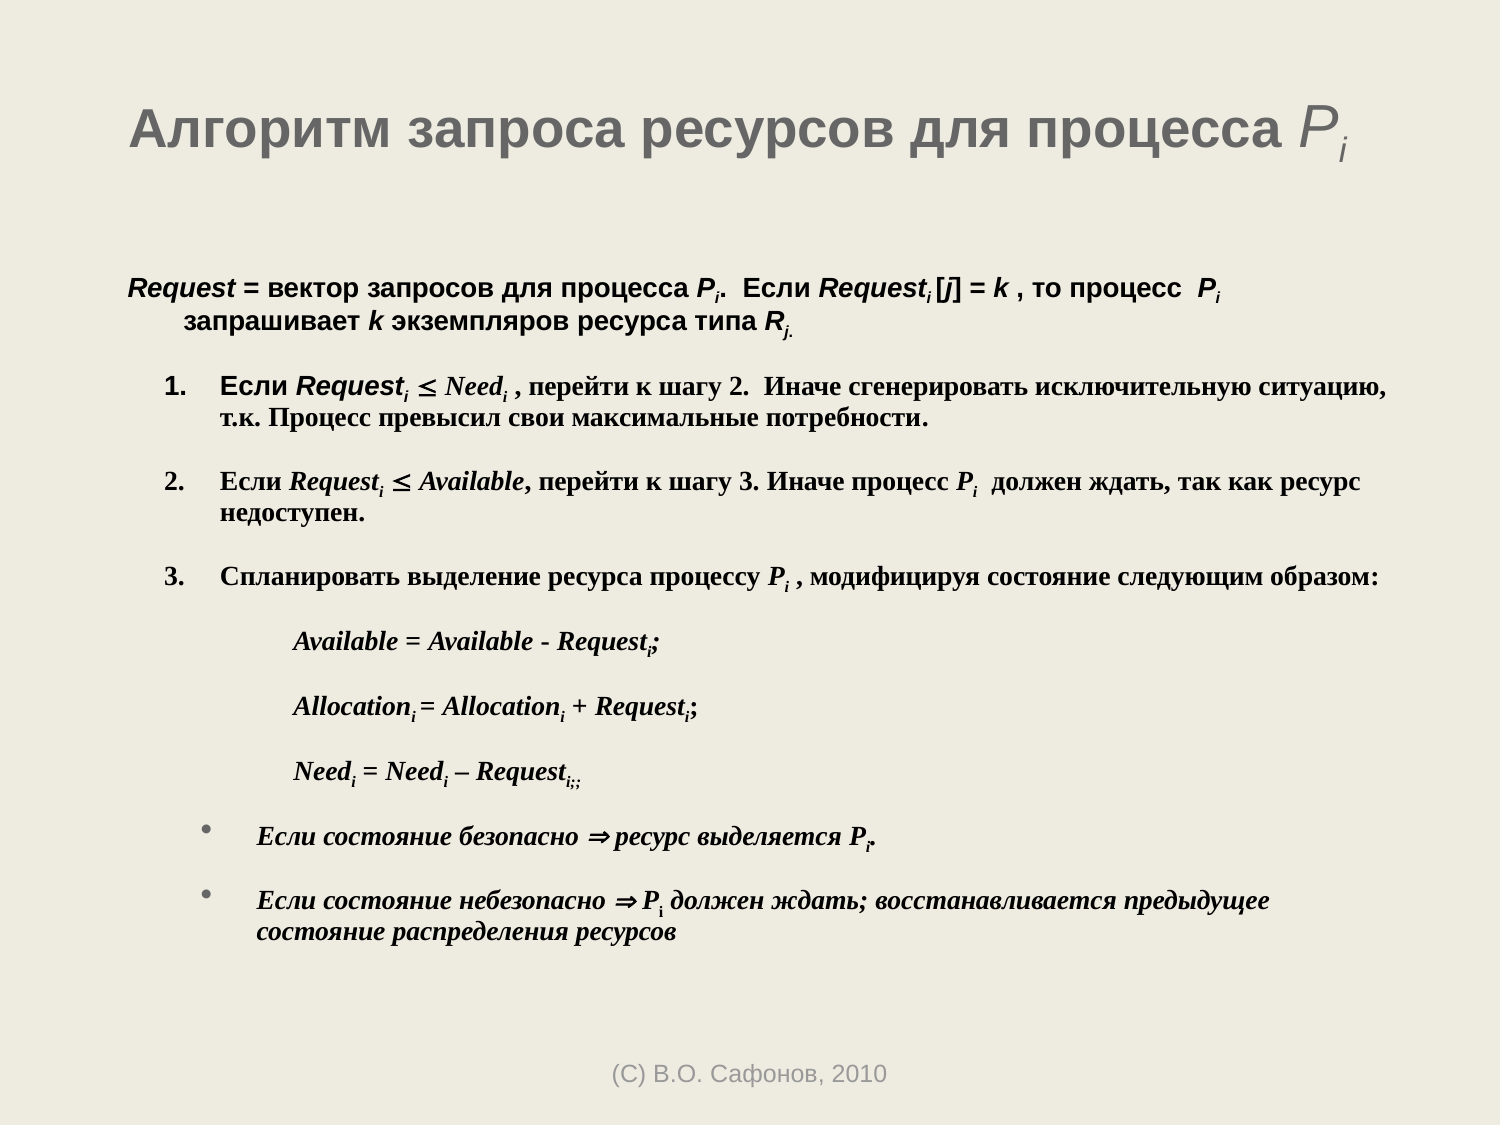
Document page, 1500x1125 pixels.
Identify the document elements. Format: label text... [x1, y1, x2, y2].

footer (C) В.О. Сафонов, 2010 [512, 1042, 988, 1103]
title Алгоритм запроса ресурсов для процесса Pi [111, 53, 1364, 203]
list Request = вектор запросов для процесса Pi. Если Requesti [j] = k , то процесс Pi запрашивает k экземпляров ресурса типа Rj. 1. Если Requesti  Needi , перейти к шагу 2. Иначе сгенерировать исключительную ситуацию, т.к. Процесс превысил свои максимальные потребности. 2. Если Requesti  Available, перейти к шагу 3. Иначе процесс Pi должен ждать, так как ресурс недоступен. 3. Спланировать выделение ресурса процессу Pi , модифицируя состояние следующим образом: Available = Available - Requesti; Allocationi = Allocationi + Requesti; Needi = Needi – Requesti;; Если состояние безопасно  ресурс выделяется Pi. Если состояние небезопасно  Pi должен ждать; восстанавливается предыдущее состояние распределения ресурсов [112, 262, 1412, 965]
